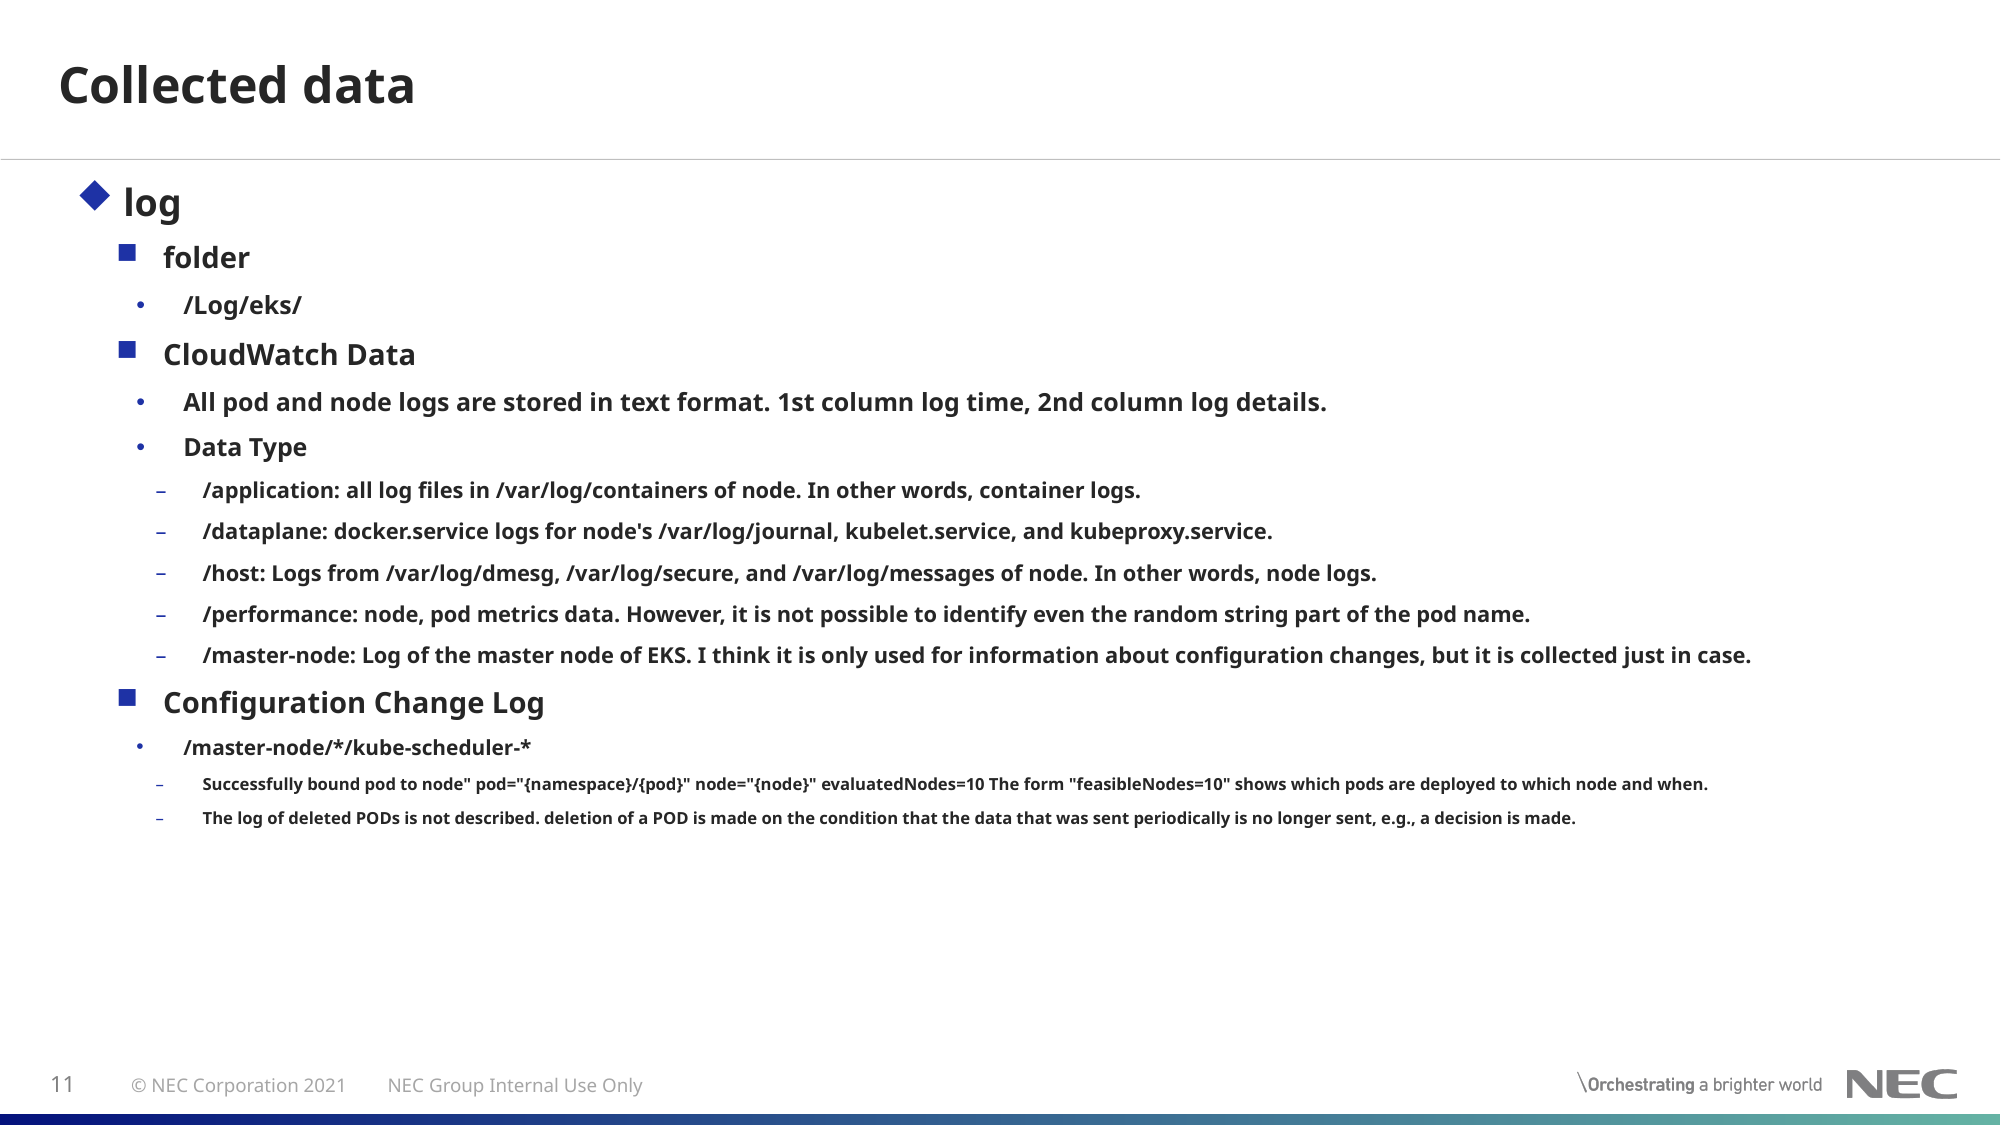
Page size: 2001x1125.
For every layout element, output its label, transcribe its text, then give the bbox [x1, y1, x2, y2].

title Collected data [43, 33, 1957, 135]
text_box log folder /Log/eks/ CloudWatch Data All pod and node logs are stored in text format. 1st column log time, 2nd column log details. Data Type /application: all log files in /var/log/containers of node. In other words, container logs. /dataplane: docker.service logs for node's /var/log/journal, kubelet.service, and kubeproxy.service. /host: Logs from /var/log/dmesg, /var/log/secure, and /var/log/messages of node. In other words, node logs. /performance: node, pod metrics data. However, it is not possible to identify even the random string part of the pod name. /master-node: Log of the master node of EKS. I think it is only used for information about configuration changes, but it is collected just in case. Configuration Change Log /master-node/*/kube-scheduler-* Successfully bound pod to node" pod="{namespace}/{pod}" node="{node}" evaluatedNodes=10 The form "feasibleNodes=10" shows which pods are deployed to which node and when. The log of deleted PODs is not described. deletion of a POD is made on the condition that the data that was sent periodically is no longer sent, e.g., a decision is made. [43, 166, 1957, 1012]
picture [0, 0, 2001, 1125]
